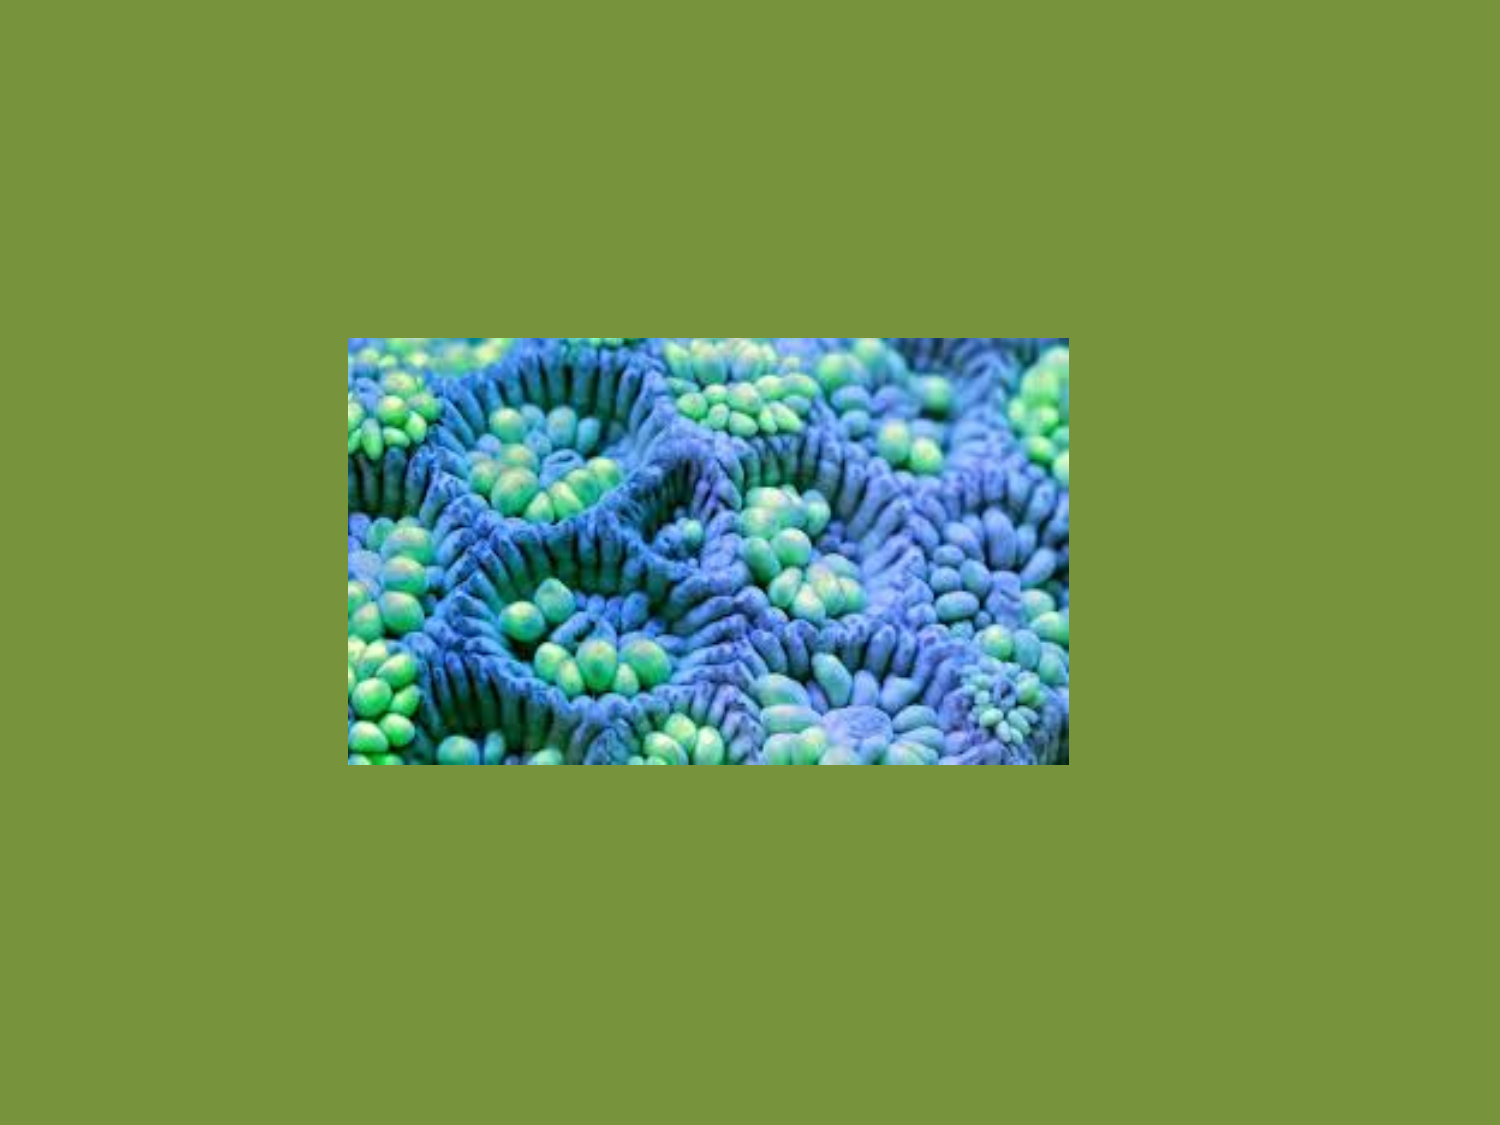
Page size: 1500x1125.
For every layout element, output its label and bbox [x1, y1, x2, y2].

list [348, 337, 1070, 766]
